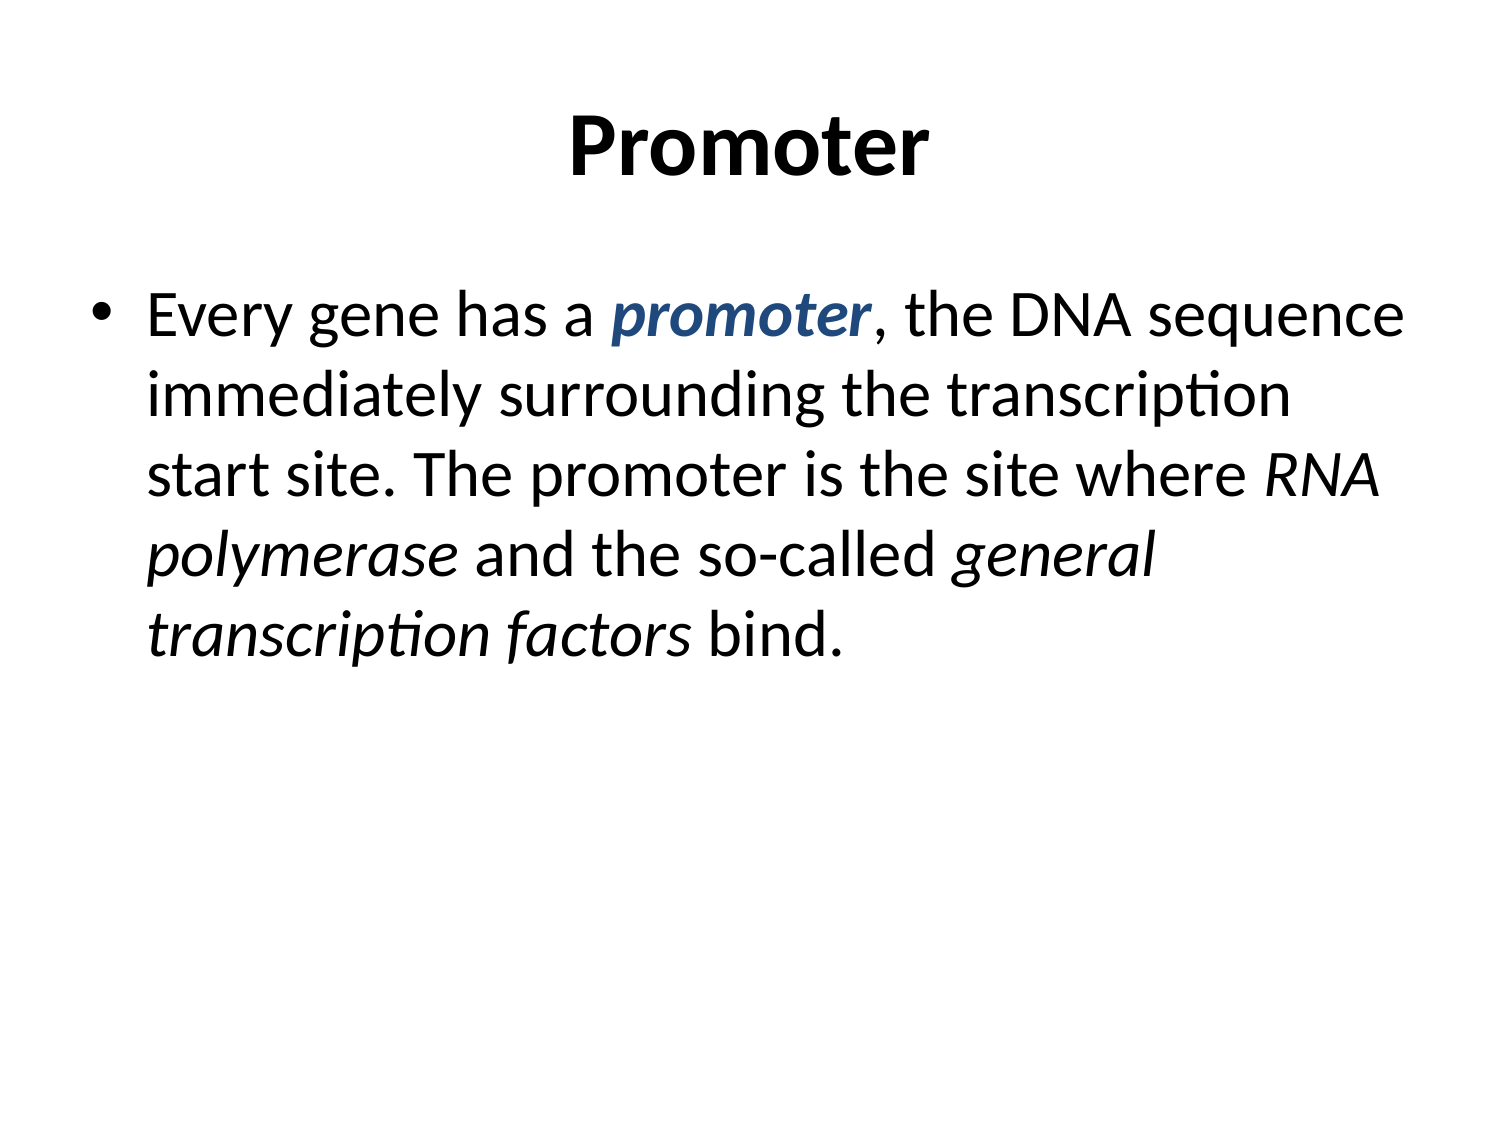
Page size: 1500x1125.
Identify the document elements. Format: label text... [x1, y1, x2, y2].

list Every gene has a promoter, the DNA sequence immediately surrounding the transcription start site. The promoter is the site where RNA polymerase and the so-called general transcription factors bind. [75, 262, 1425, 1005]
title Promoter [75, 45, 1425, 233]
